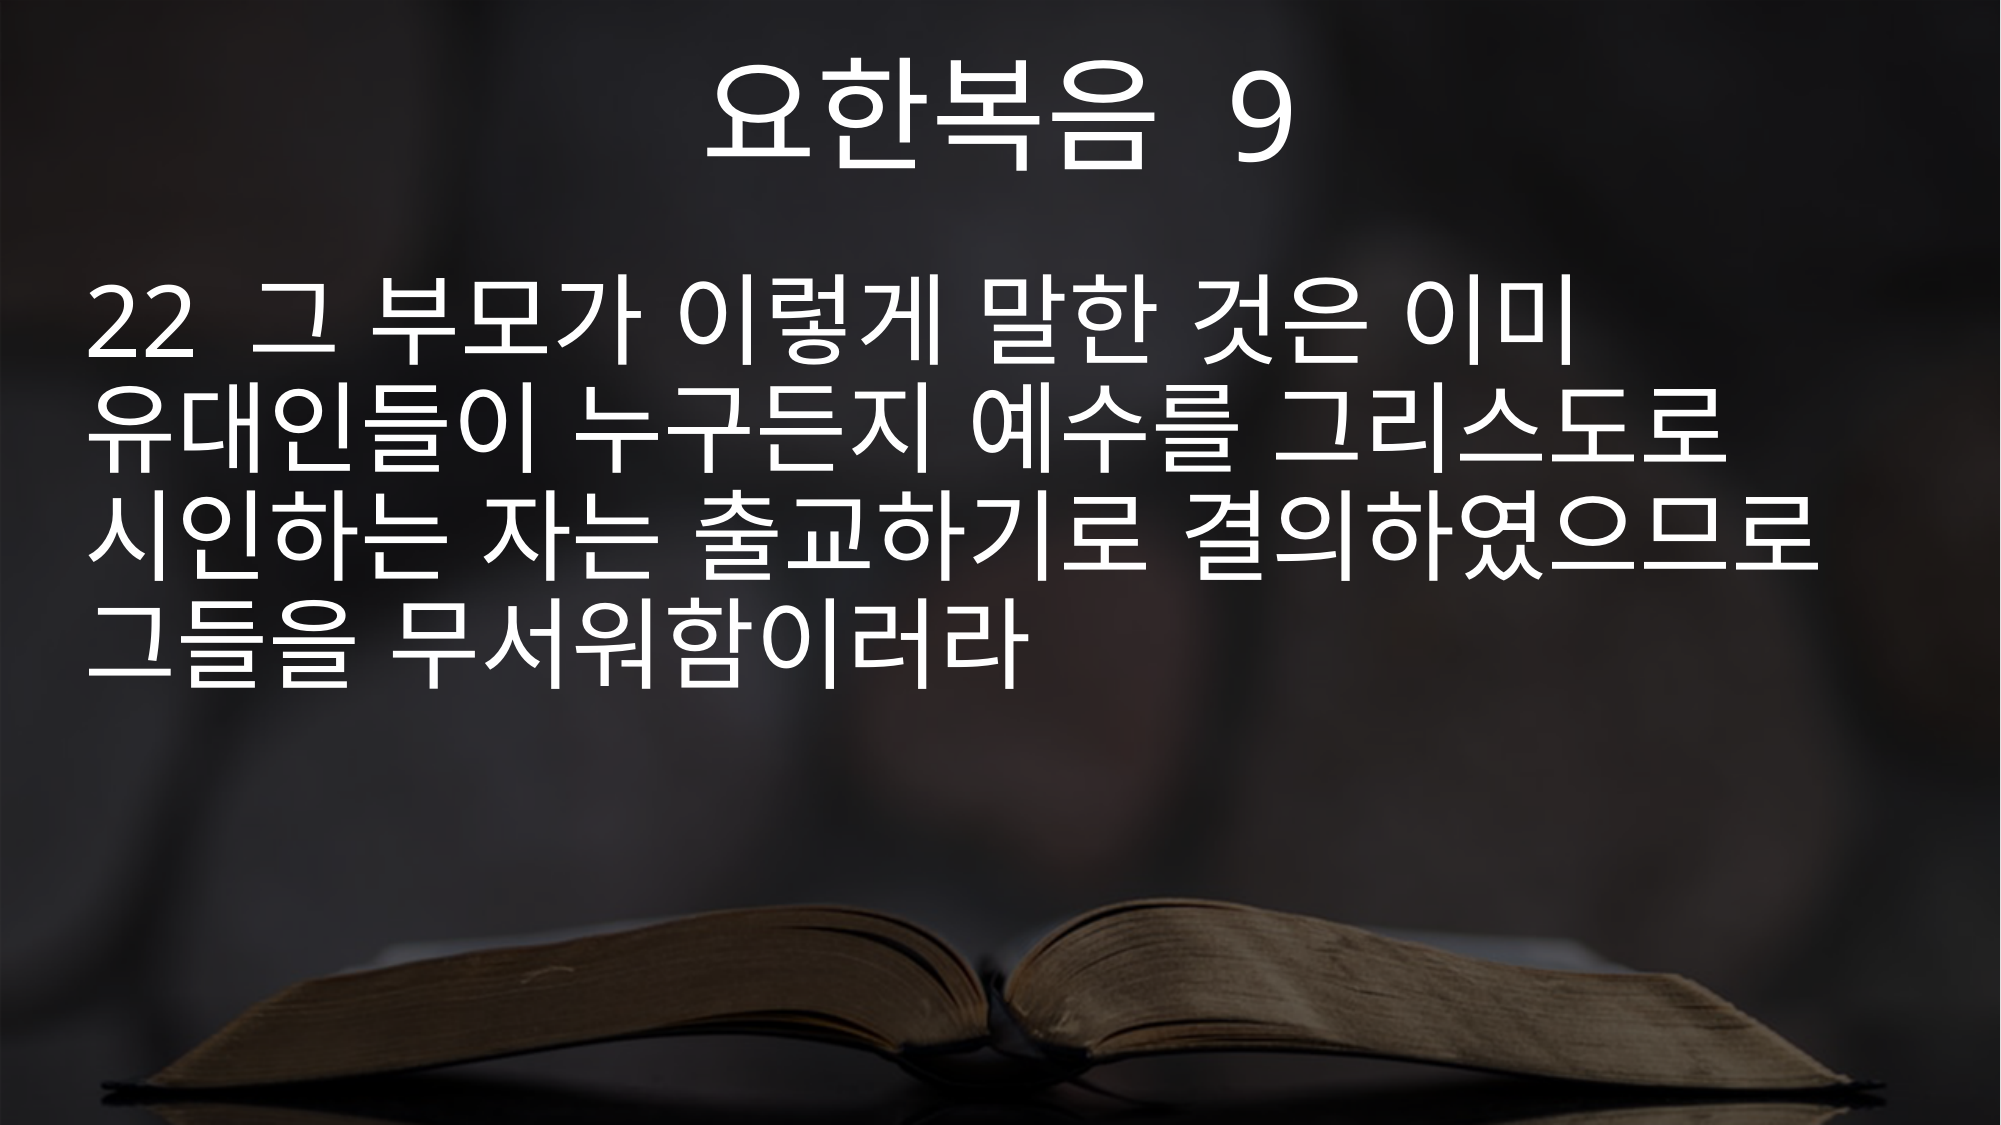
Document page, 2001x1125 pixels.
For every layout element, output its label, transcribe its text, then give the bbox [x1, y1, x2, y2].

list 22 그 부모가 이렇게 말한 것은 이미 유대인들이 누구든지 예수를 그리스도로 시인하는 자는 출교하기로 결의하였으므로 그들을 무서워함이러라 [69, 263, 1953, 423]
footer 요한복음 9 [0, 32, 2000, 192]
picture [0, 0, 2001, 1125]
